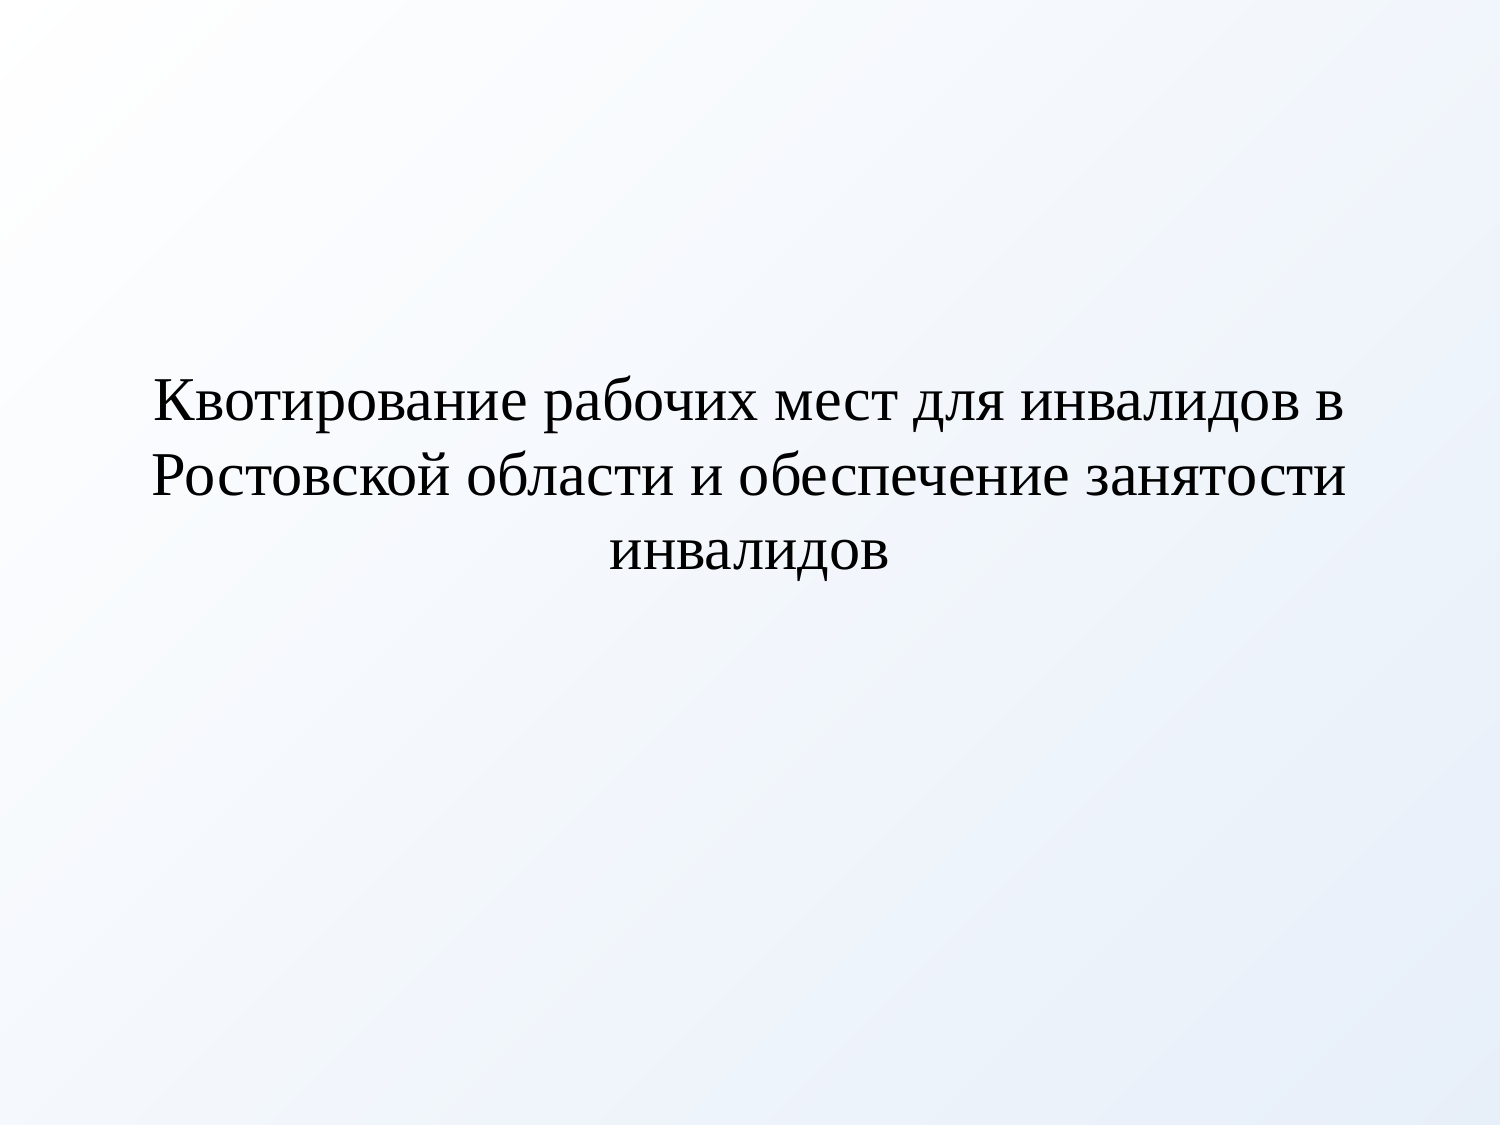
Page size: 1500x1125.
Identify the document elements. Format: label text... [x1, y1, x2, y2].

title Квотирование рабочих мест для инвалидов в Ростовской области и обеспечение занятости инвалидов [112, 349, 1388, 591]
